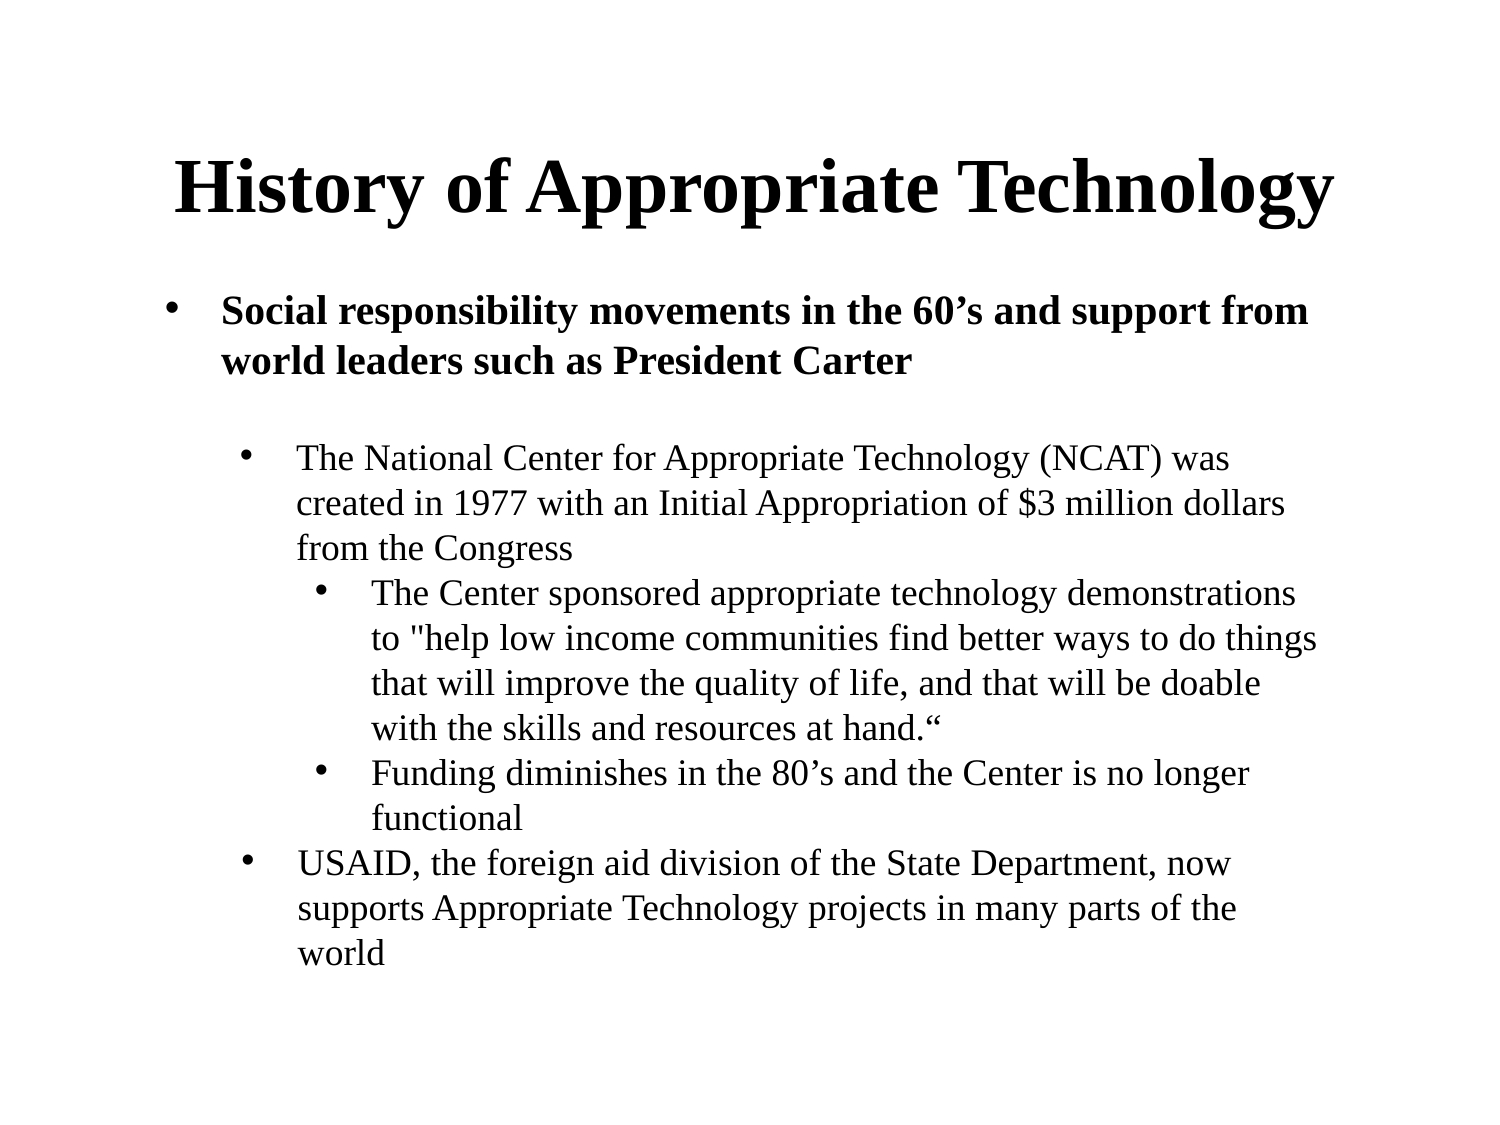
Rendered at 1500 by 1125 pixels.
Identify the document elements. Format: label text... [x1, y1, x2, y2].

text_box Social responsibility movements in the 60’s and support from world leaders such as President Carter The National Center for Appropriate Technology (NCAT) was created in 1977 with an Initial Appropriation of $3 million dollars from the Congress The Center sponsored appropriate technology demonstrations to "help low income communities find better ways to do things that will improve the quality of life, and that will be doable with the skills and resources at hand.“ Funding diminishes in the 80’s and the Center is no longer functional USAID, the foreign aid division of the State Department, now supports Appropriate Technology projects in many parts of the world [149, 275, 1338, 1040]
title History of Appropriate Technology [52, 99, 1460, 263]
